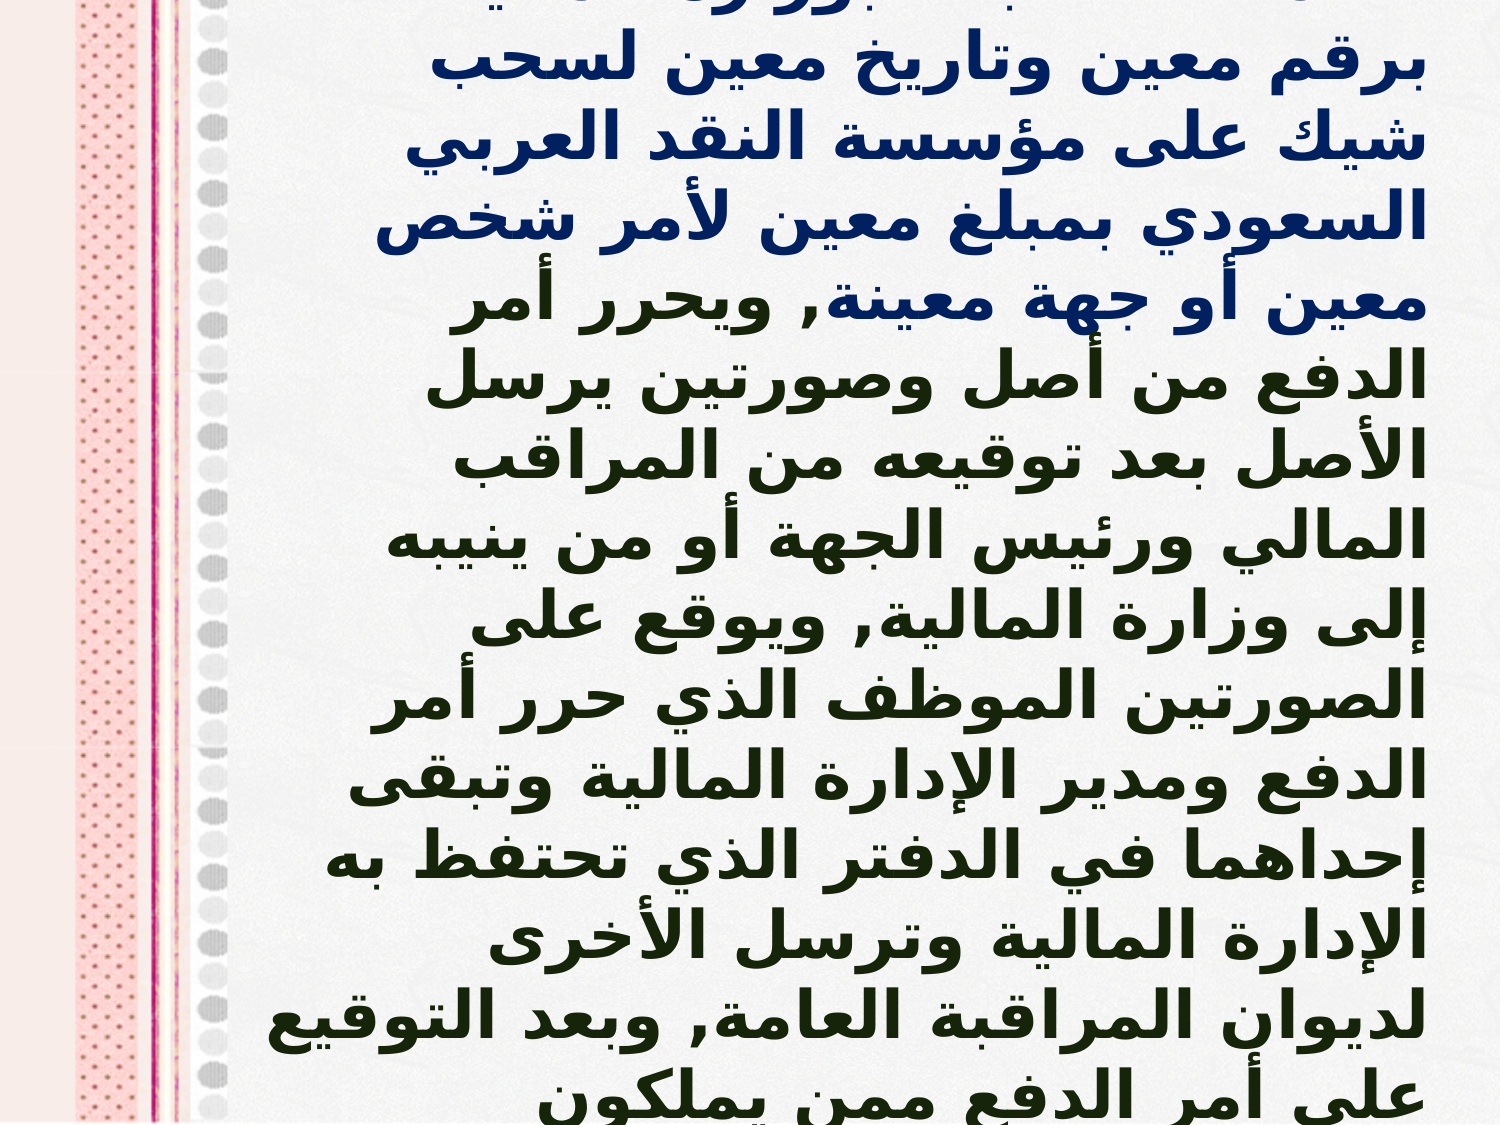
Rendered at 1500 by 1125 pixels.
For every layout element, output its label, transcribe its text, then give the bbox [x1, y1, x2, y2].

text_box الصرف بموجب أوامر دفع أمر الدفع من الدفاتر ذات القيمة وهو عبارة عن طلب موجه للإدارة العامة للحسابات بوزارة المالية برقم معين وتاريخ معين لسحب شيك على مؤسسة النقد العربي السعودي بمبلغ معين لأمر شخص معين أو جهة معينة, ويحرر أمر الدفع من أصل وصورتين يرسل الأصل بعد توقيعه من المراقب المالي ورئيس الجهة أو من ينيبه إلى وزارة المالية, ويوقع على الصورتين الموظف الذي حرر أمر الدفع ومدير الإدارة المالية وتبقى إحداهما في الدفتر الذي تحتفظ به الإدارة المالية وترسل الأخرى لديوان المراقبة العامة, وبعد التوقيع على أمر الدفع ممن يملكون الصلاحية يسلم لمندوب الجهة الرسمي ويتم أخذ توقيع المستلم في المكان المعد لذلك بأمر اعتماد الصرف. [238, 82, 1457, 1062]
picture [0, 0, 1500, 1125]
